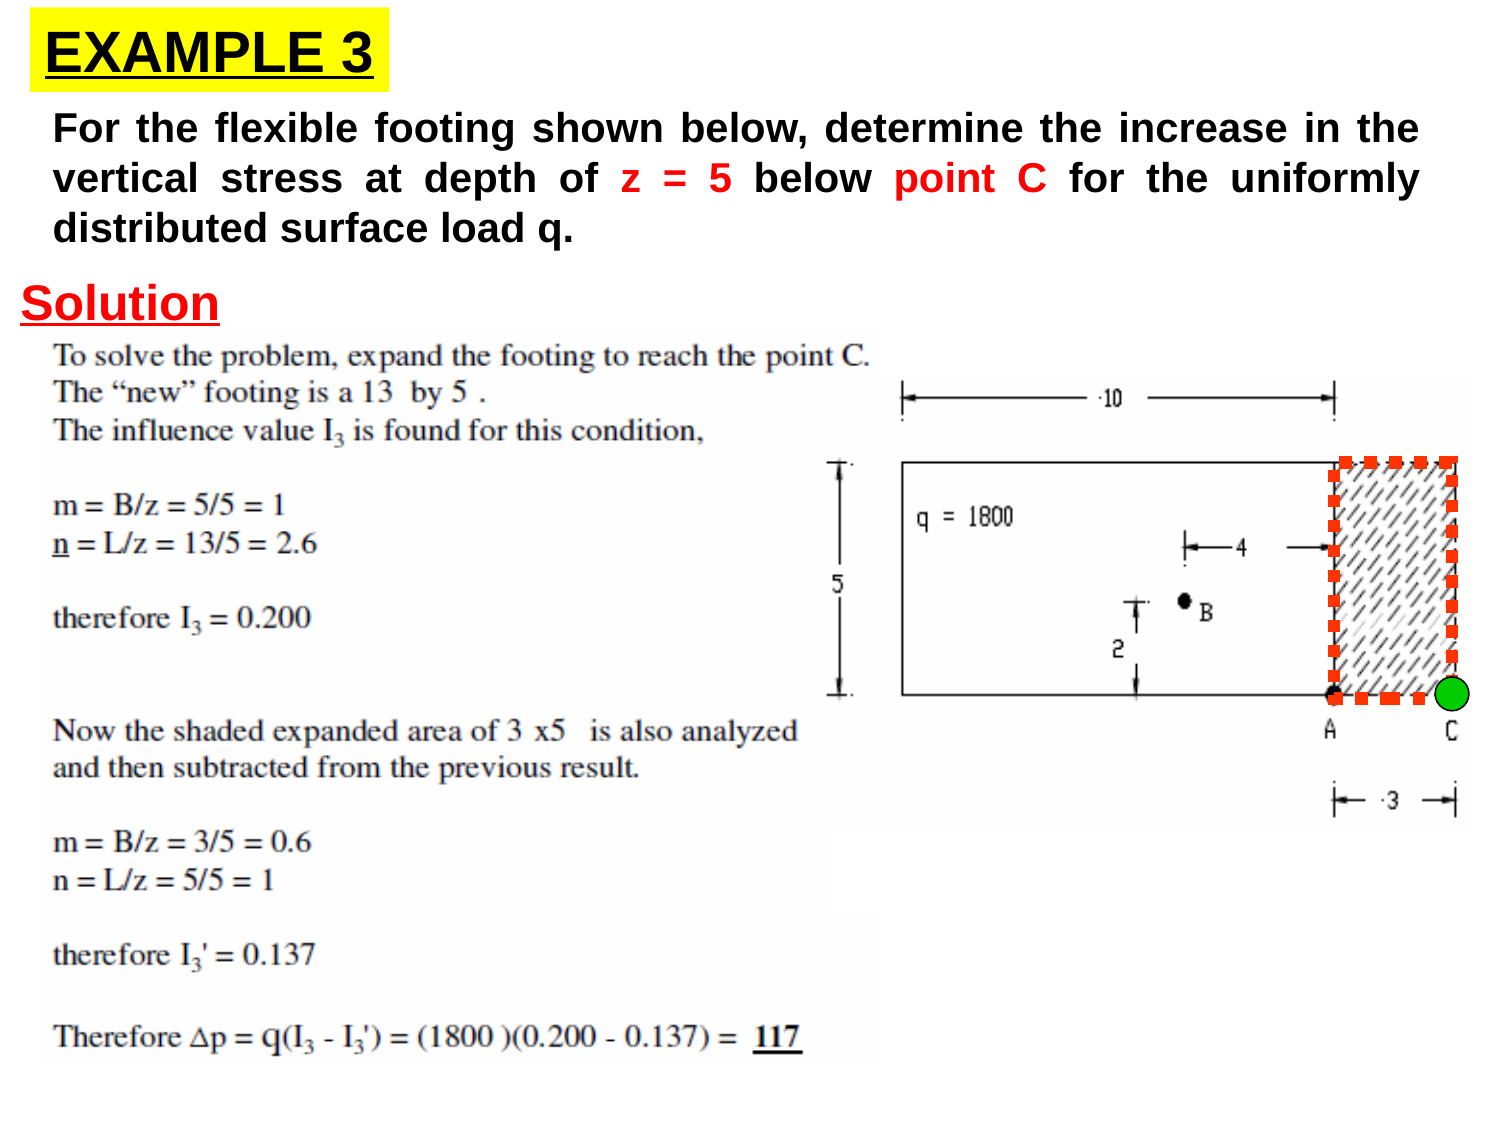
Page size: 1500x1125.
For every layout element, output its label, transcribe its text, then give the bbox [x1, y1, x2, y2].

text_box For the flexible footing shown below, determine the increase in the vertical stress at depth of z = 5 below point C for the uniformly distributed surface load q. [37, 93, 1436, 259]
picture [40, 326, 881, 1080]
text_box Solution [5, 262, 236, 338]
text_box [808, 373, 1471, 834]
text_box EXAMPLE 3 [29, 7, 390, 92]
